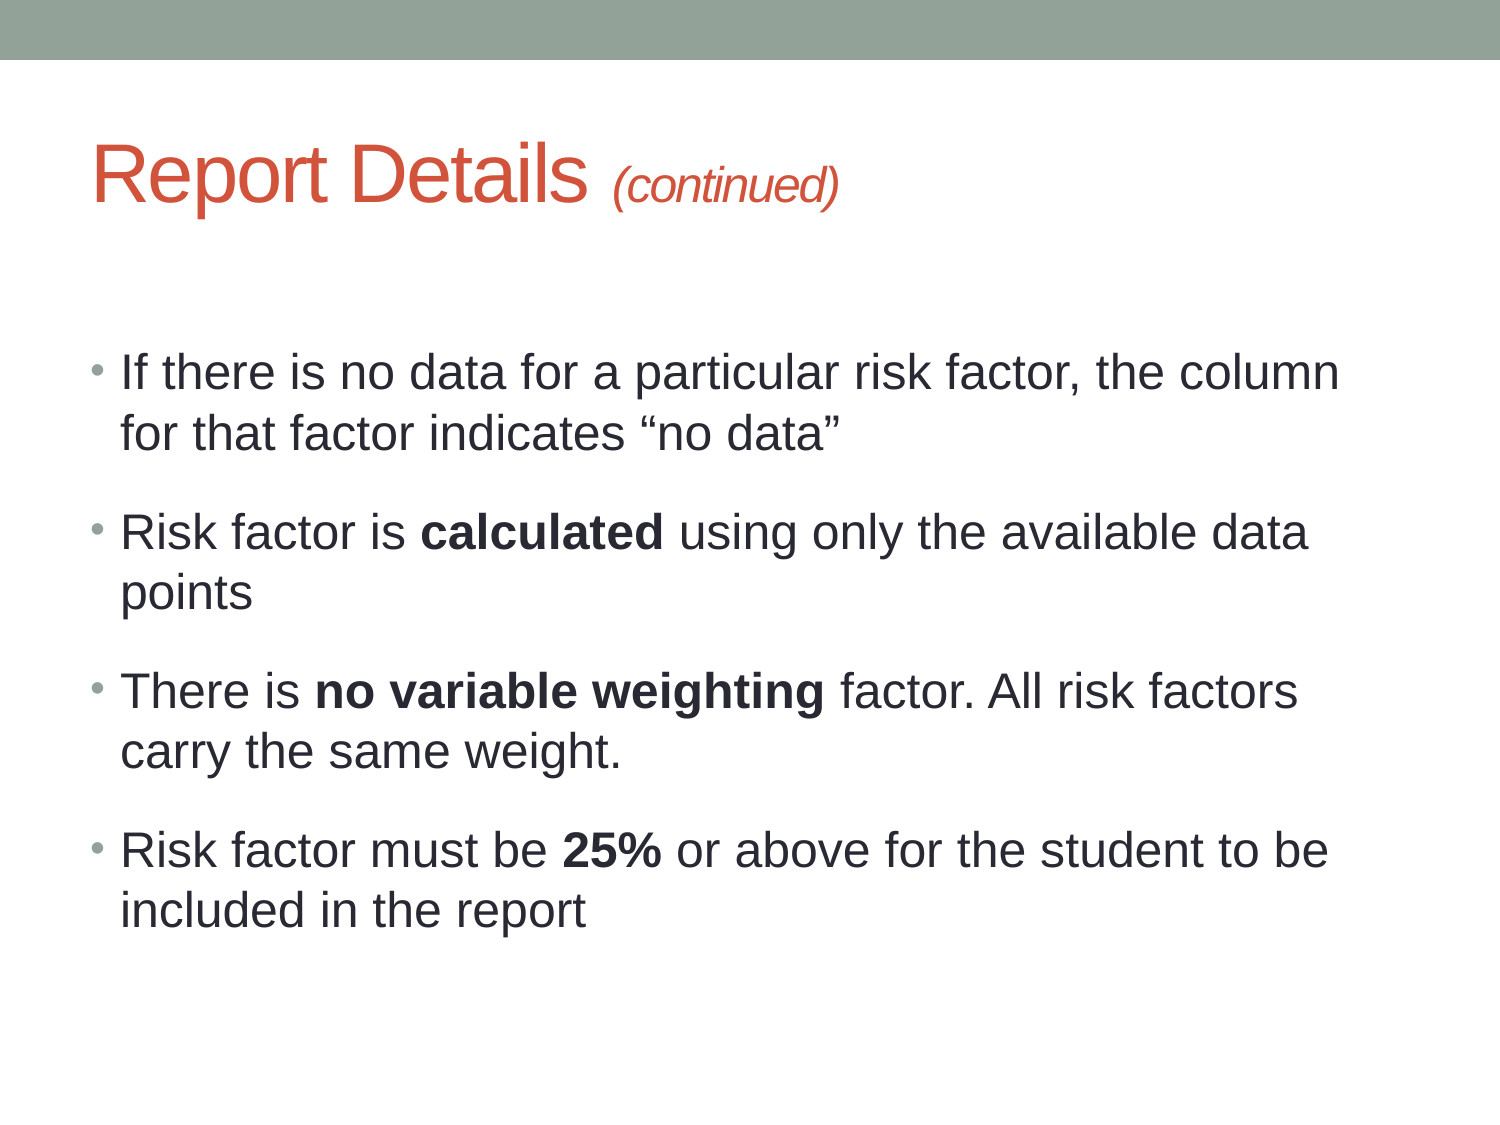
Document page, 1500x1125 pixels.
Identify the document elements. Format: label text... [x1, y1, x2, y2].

list If there is no data for a particular risk factor, the column for that factor indicates “no data” Risk factor is calculated using only the available data points There is no variable weighting factor. All risk factors carry the same weight. Risk factor must be 25% or above for the student to be included in the report [75, 262, 1425, 1063]
title Report Details (continued) [75, 87, 1425, 250]
